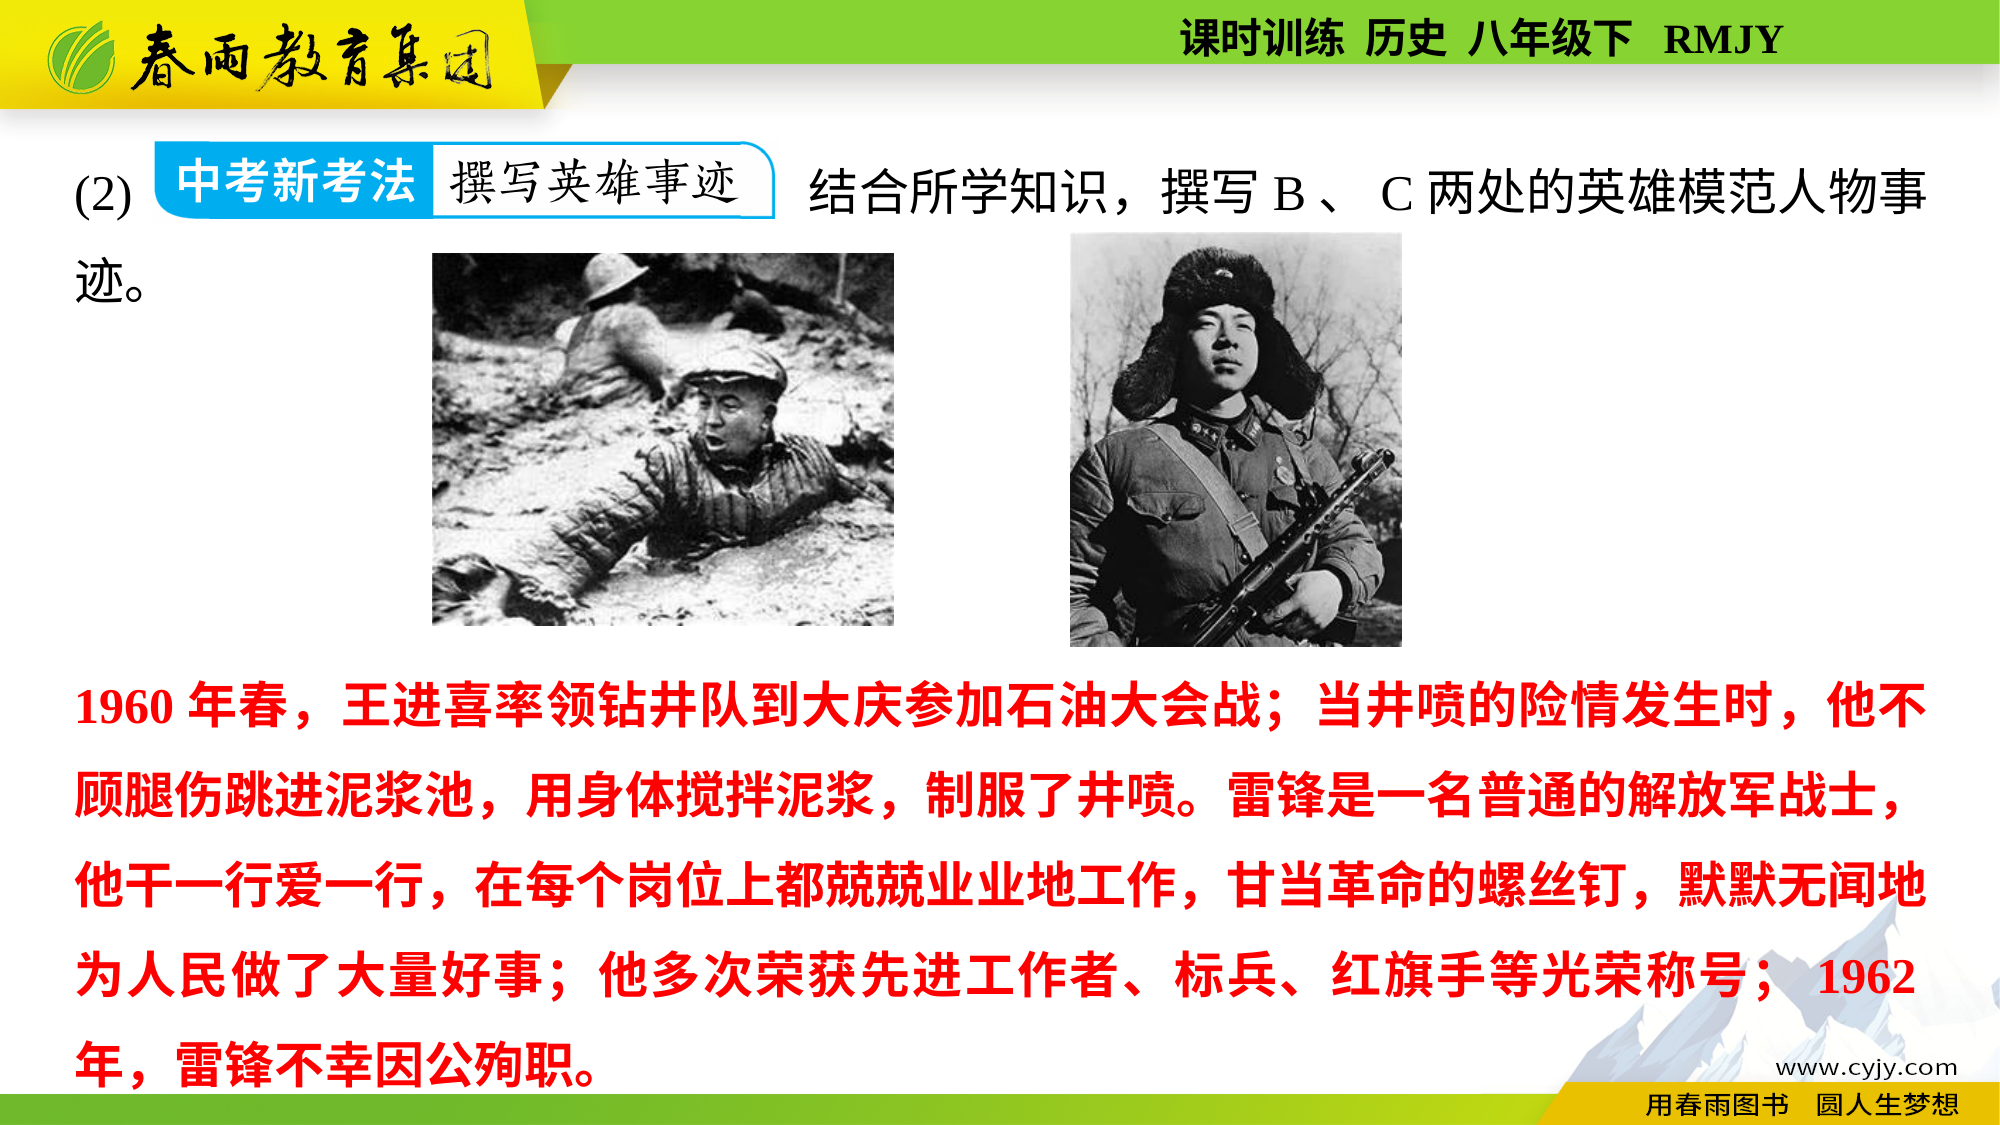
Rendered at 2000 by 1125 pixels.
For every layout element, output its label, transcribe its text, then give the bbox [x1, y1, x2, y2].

text_box 1960年春，王进喜率领钻井队到大庆参加石油大会战；当井喷的险情发生时，他不顾腿伤跳进泥浆池，用身体搅拌泥浆，制服了井喷。雷锋是一名普通的解放军战士，他干一行爱一行，在每个岗位上都兢兢业业地工作，甘当革命的螺丝钉，默默无闻地为人民做了大量好事；他多次荣获先进工作者、标兵、红旗手等光荣称号；1962年，雷锋不幸因公殉职。 [59, 635, 1944, 1101]
picture [0, 0, 2000, 1125]
list (2) 结合所学知识，撰写B、C两处的英雄模范人物事迹。 [59, 122, 1944, 217]
